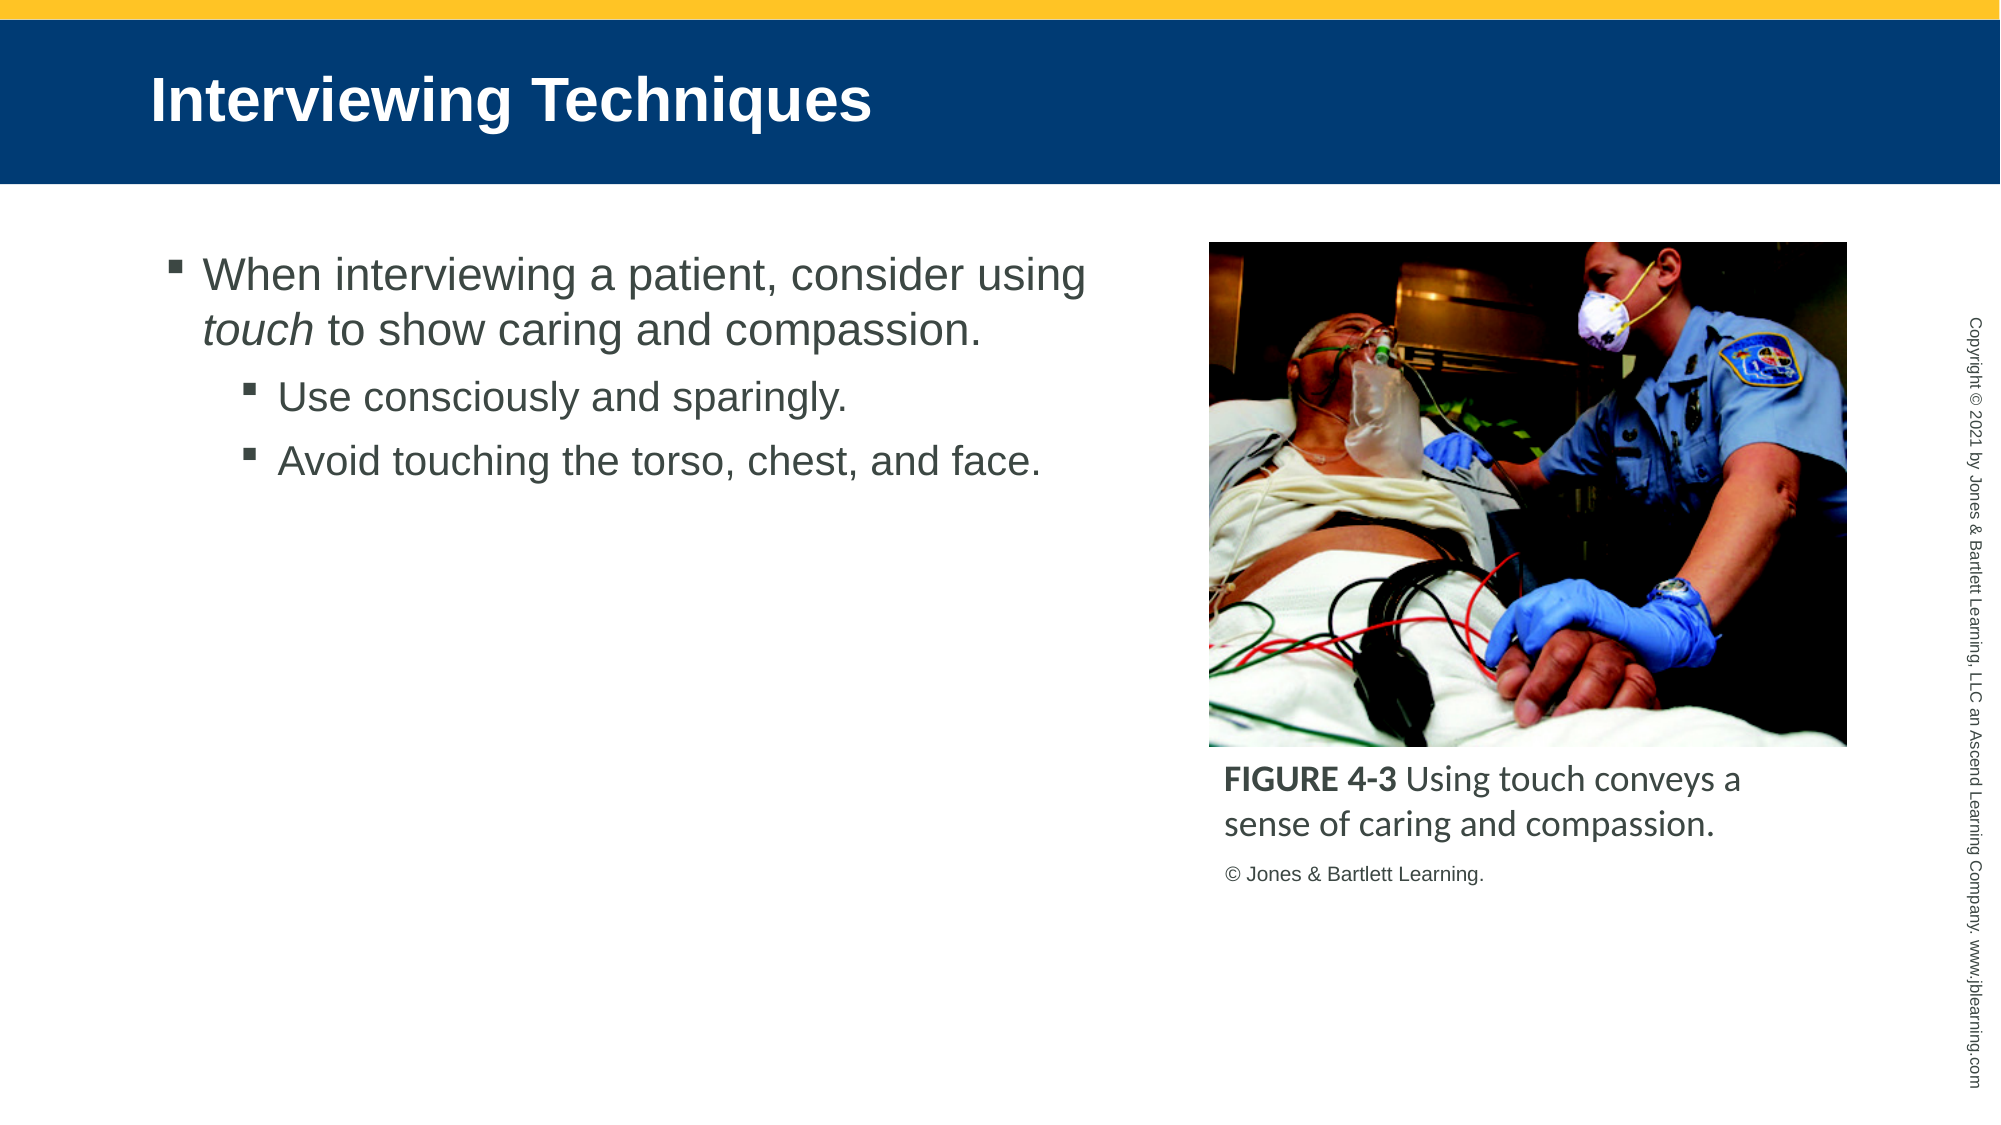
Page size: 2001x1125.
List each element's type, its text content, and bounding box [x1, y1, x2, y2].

text_box FIGURE 4-3 Using touch conveys a sense of caring and compassion. [1209, 747, 1838, 852]
text_box © Jones & Bartlett Learning. [1210, 852, 1500, 893]
list When interviewing a patient, consider using touch to show caring and compassion. Use consciously and sparingly. Avoid touching the torso, chest, and face. [150, 237, 1150, 1025]
title Interviewing Techniques [0, 19, 2000, 185]
picture [1209, 242, 1847, 747]
